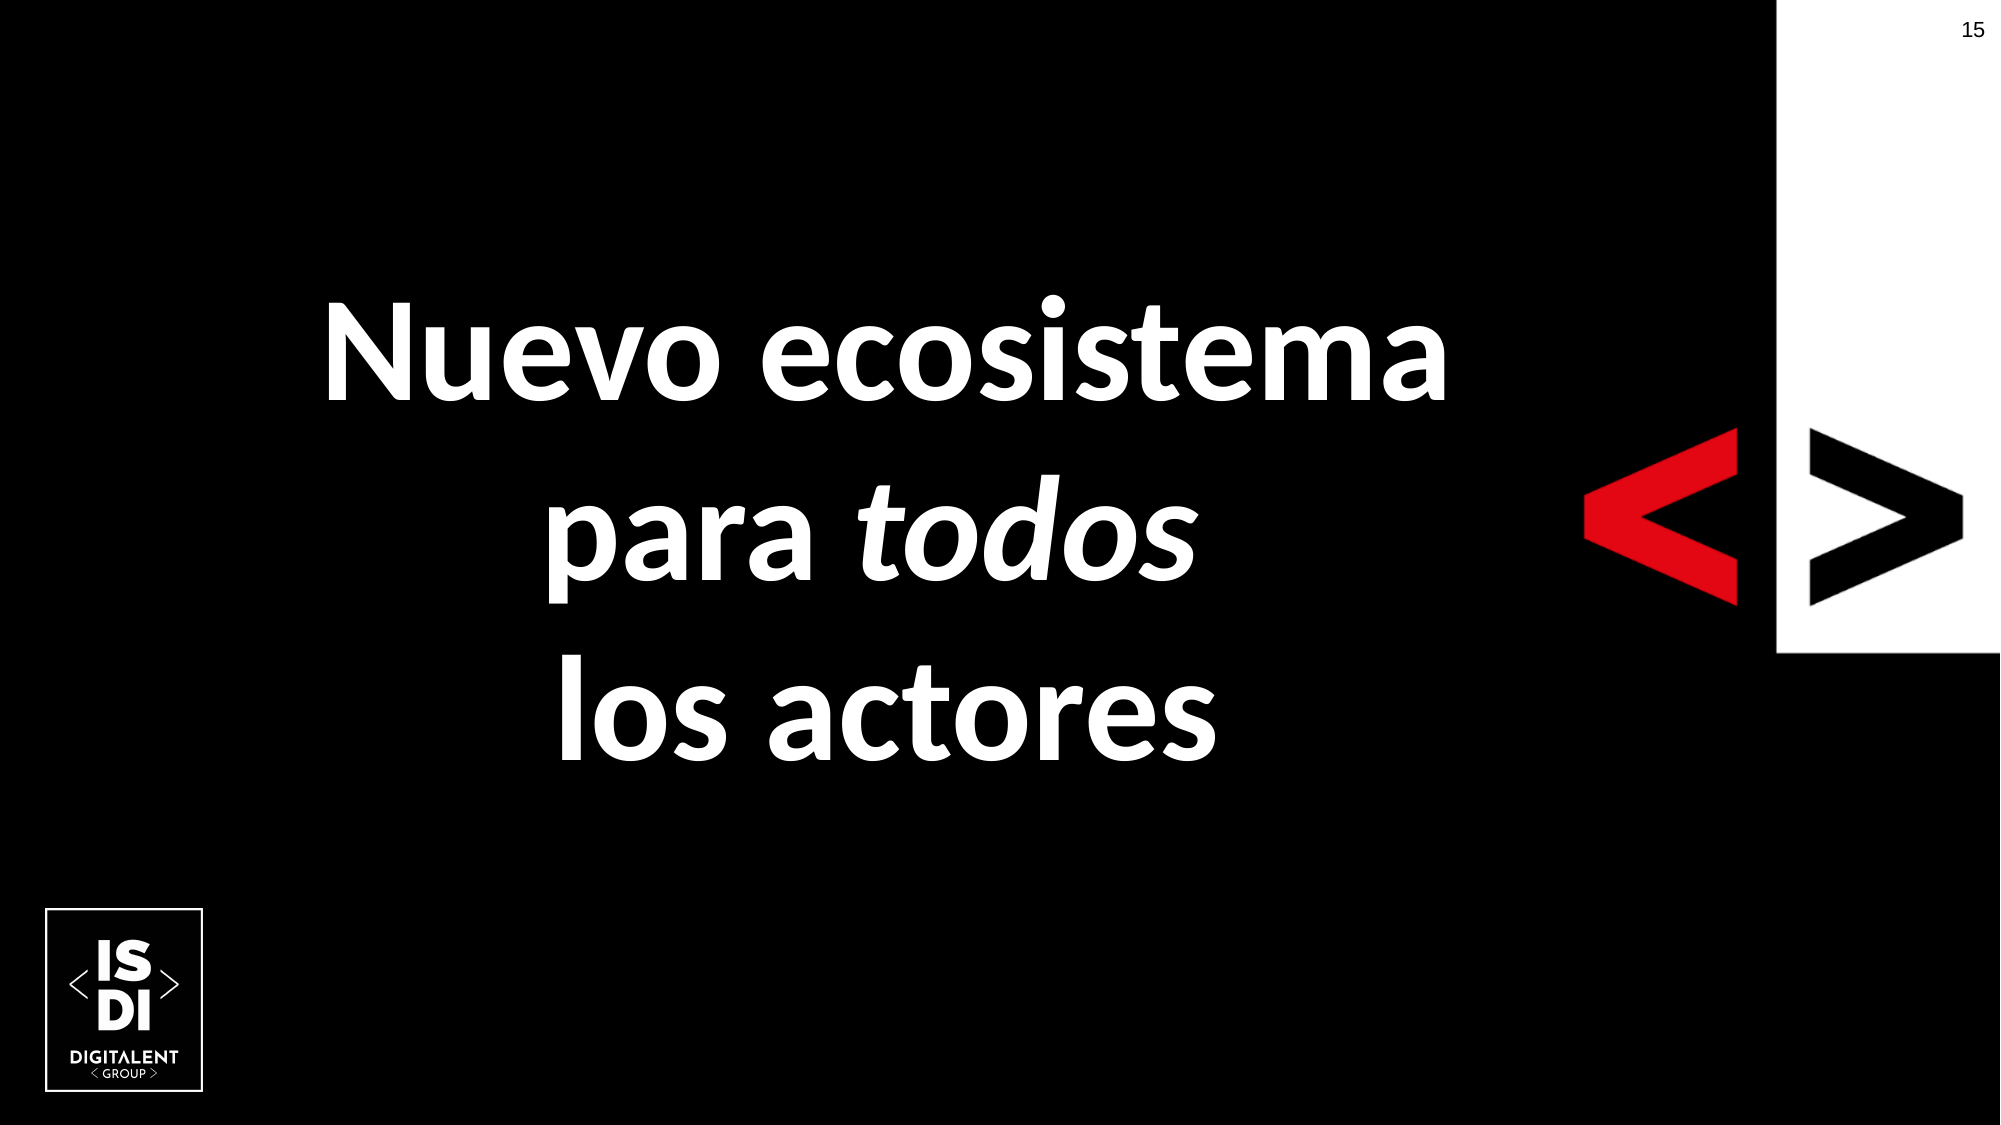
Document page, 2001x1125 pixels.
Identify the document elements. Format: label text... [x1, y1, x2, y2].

picture [45, 908, 203, 1092]
picture [1573, 0, 2000, 662]
title Nuevo ecosistema para todos los actores [0, 243, 1774, 765]
